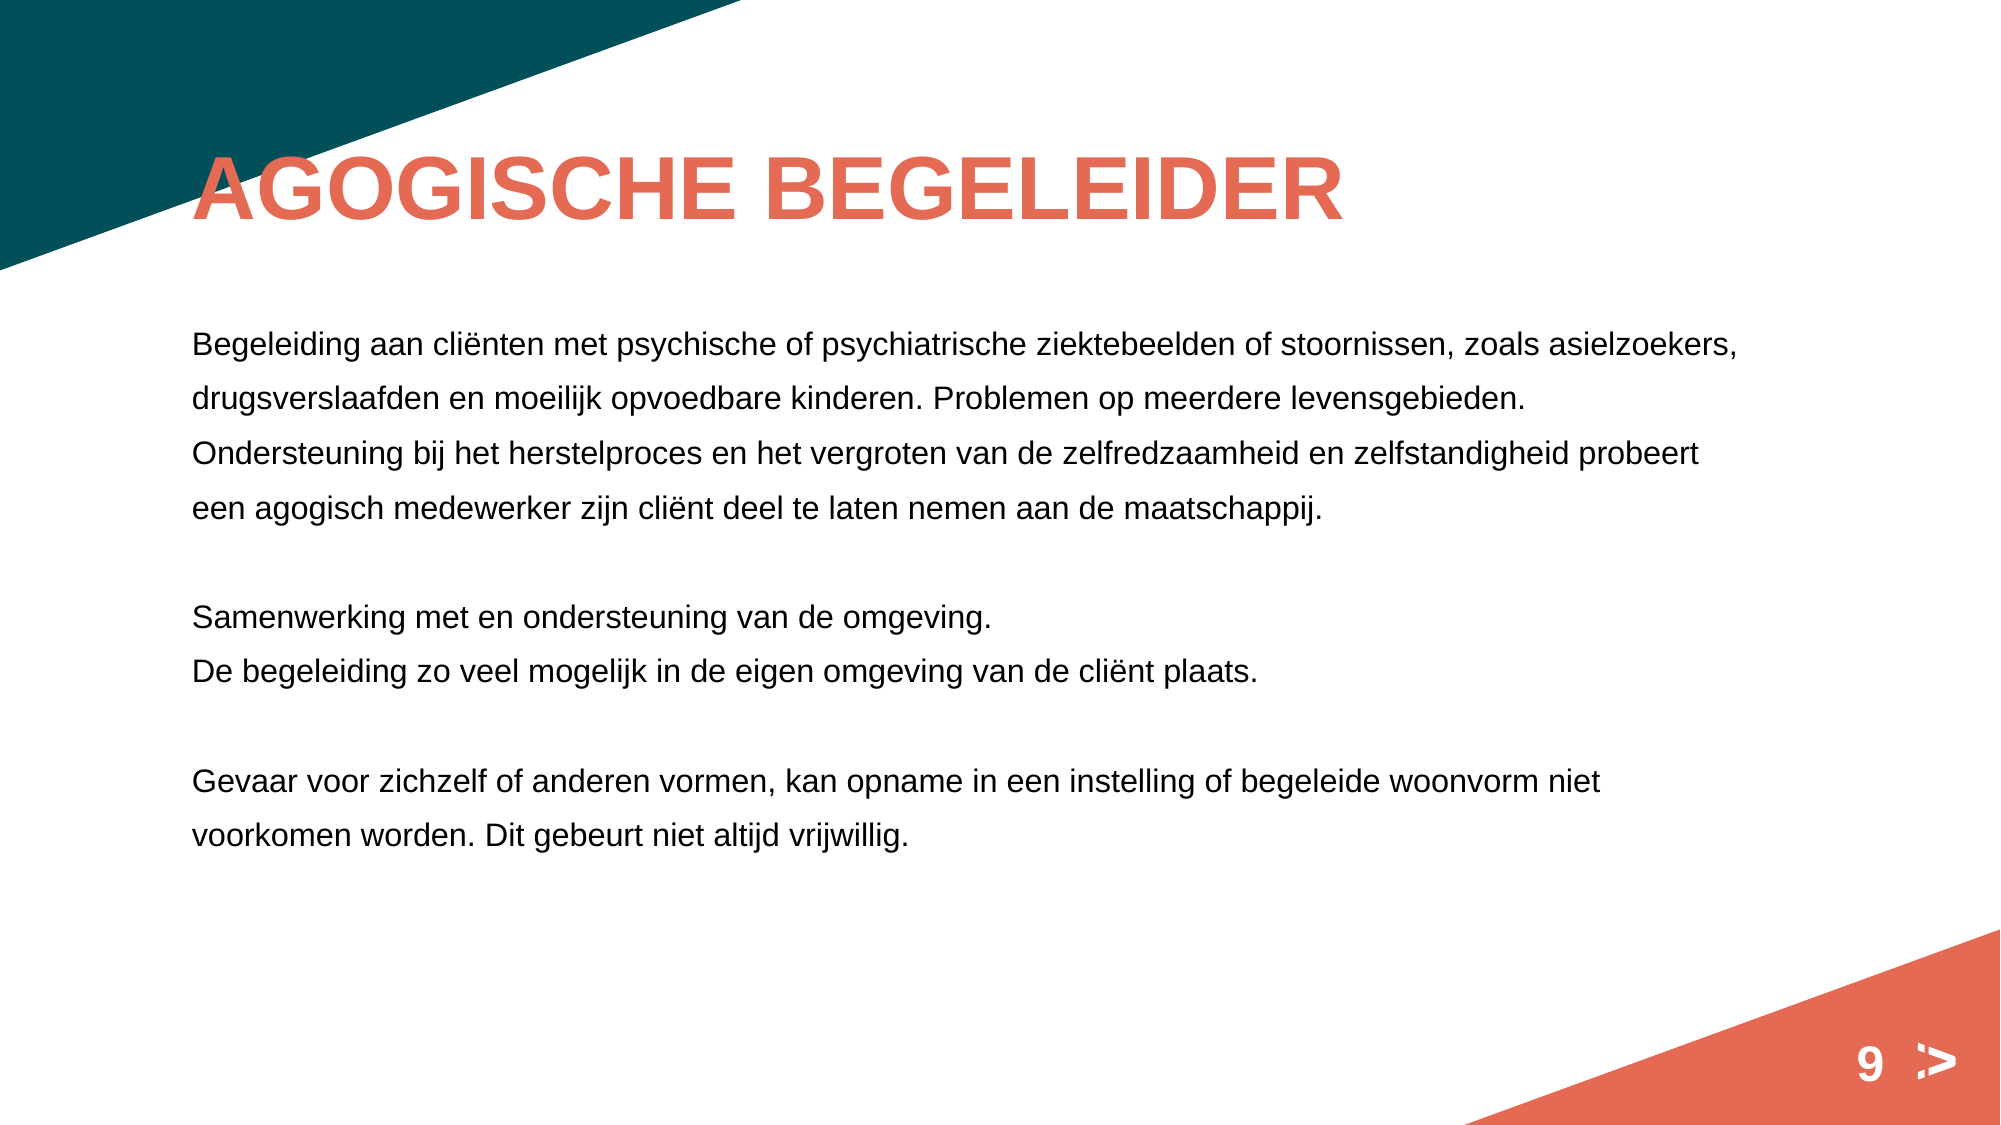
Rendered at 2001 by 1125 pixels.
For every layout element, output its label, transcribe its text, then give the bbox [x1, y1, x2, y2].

slide_number 9 [1772, 1030, 1885, 1091]
list Begeleiding aan cliënten met psychische of psychiatrische ziektebeelden of stoornissen, zoals asielzoekers, drugsverslaafden en moeilijk opvoedbare kinderen. Problemen op meerdere levensgebieden. Ondersteuning bij het herstelproces en het vergroten van de zelfredzaamheid en zelfstandigheid probeert een agogisch medewerker zijn cliënt deel te laten nemen aan de maatschappij. Samenwerking met en ondersteuning van de omgeving. De begeleiding zo veel mogelijk in de eigen omgeving van de cliënt plaats. Gevaar voor zichzelf of anderen vormen, kan opname in een instelling of begeleide woonvorm niet voorkomen worden. Dit gebeurt niet altijd vrijwillig. [191, 307, 1746, 911]
title Agogische begeleider [191, 147, 1746, 238]
